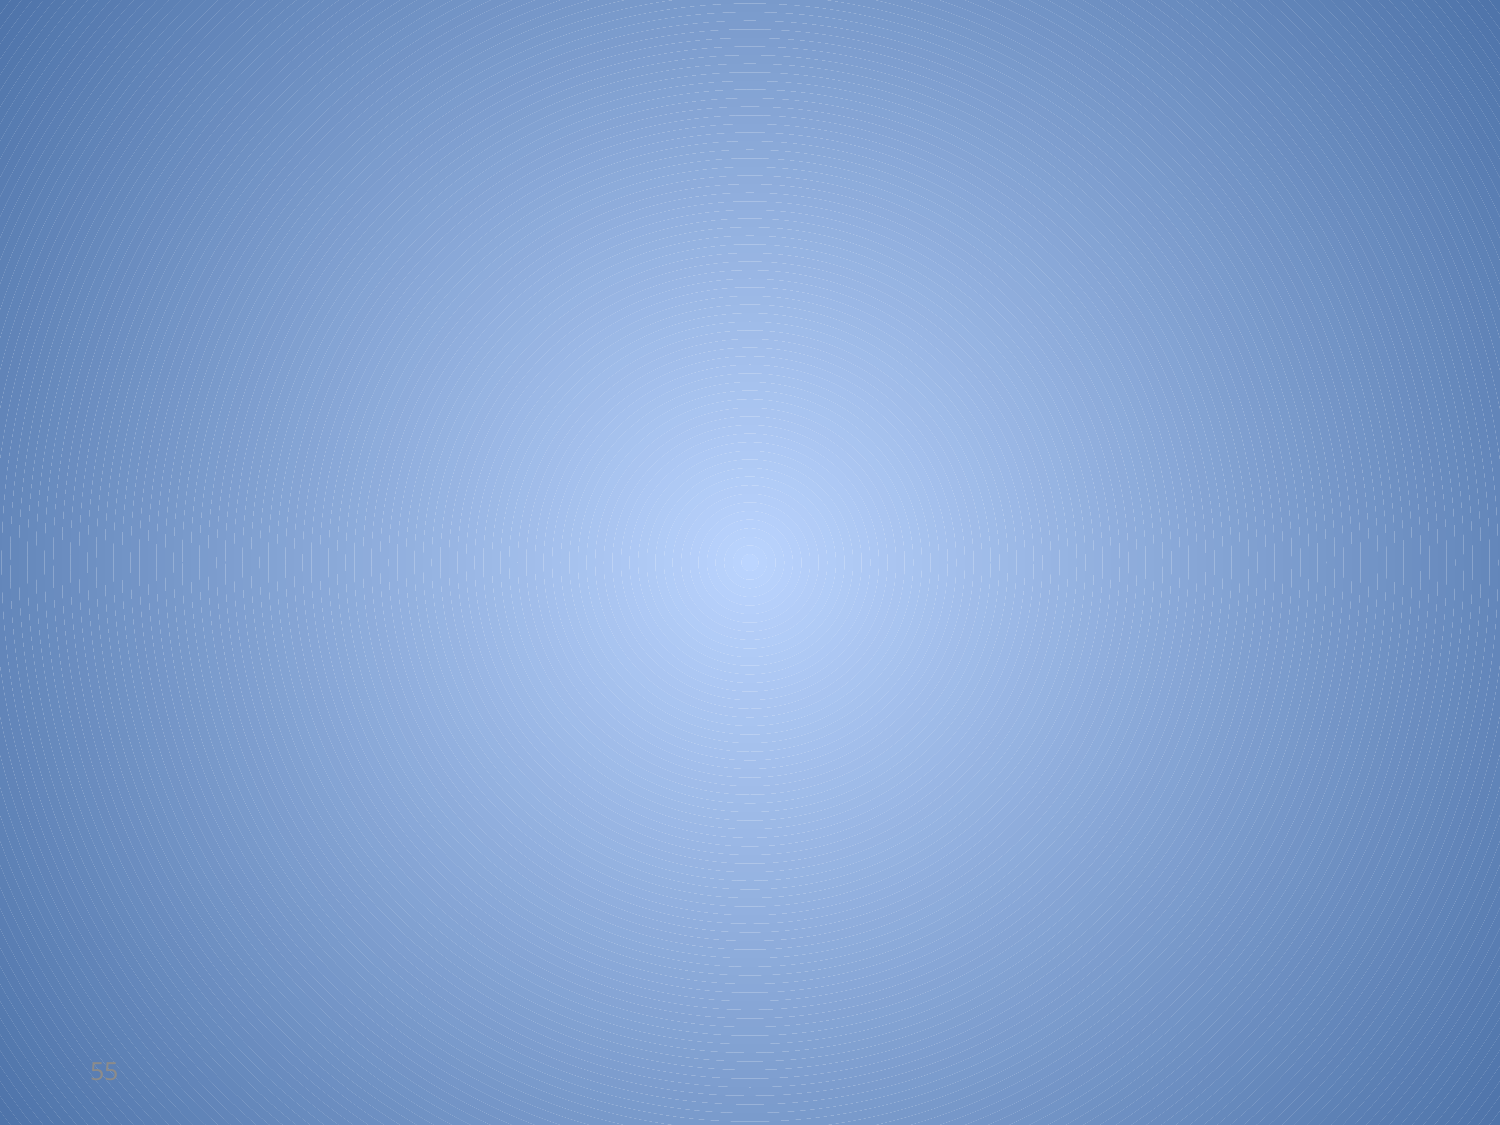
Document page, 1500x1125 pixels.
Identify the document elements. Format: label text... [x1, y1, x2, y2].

slide_number 55 [75, 1042, 425, 1103]
